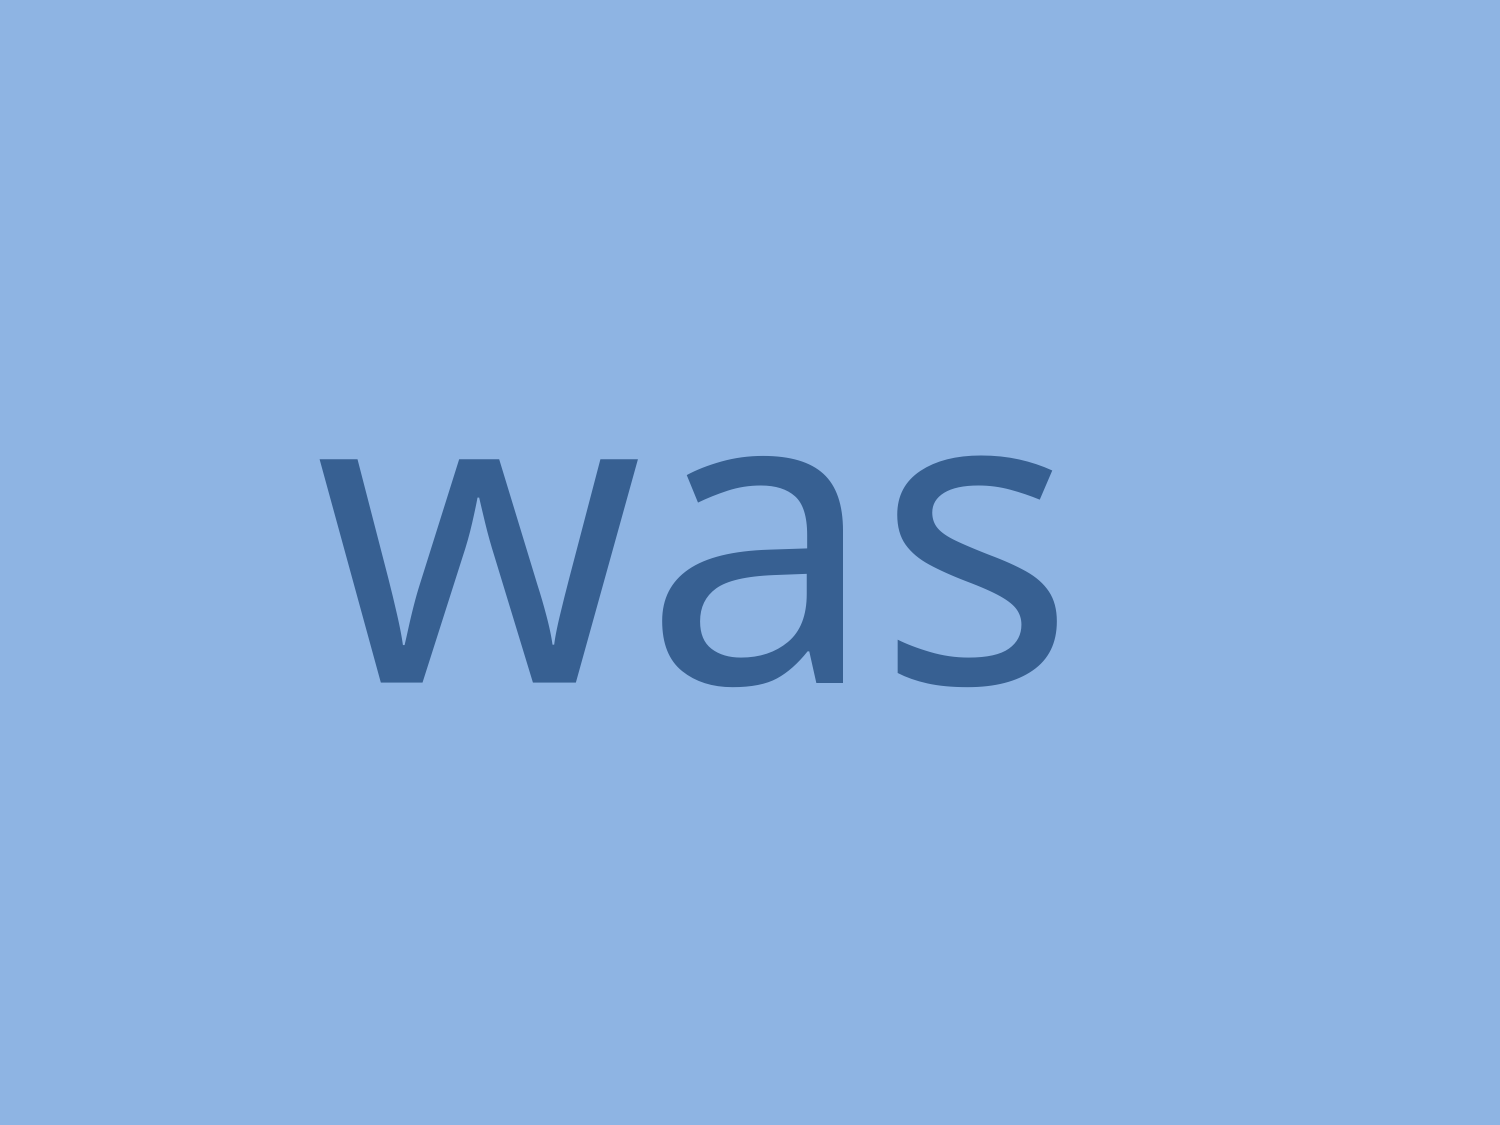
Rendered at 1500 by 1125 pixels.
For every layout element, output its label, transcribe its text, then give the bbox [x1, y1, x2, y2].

text_box was [41, 259, 1459, 775]
